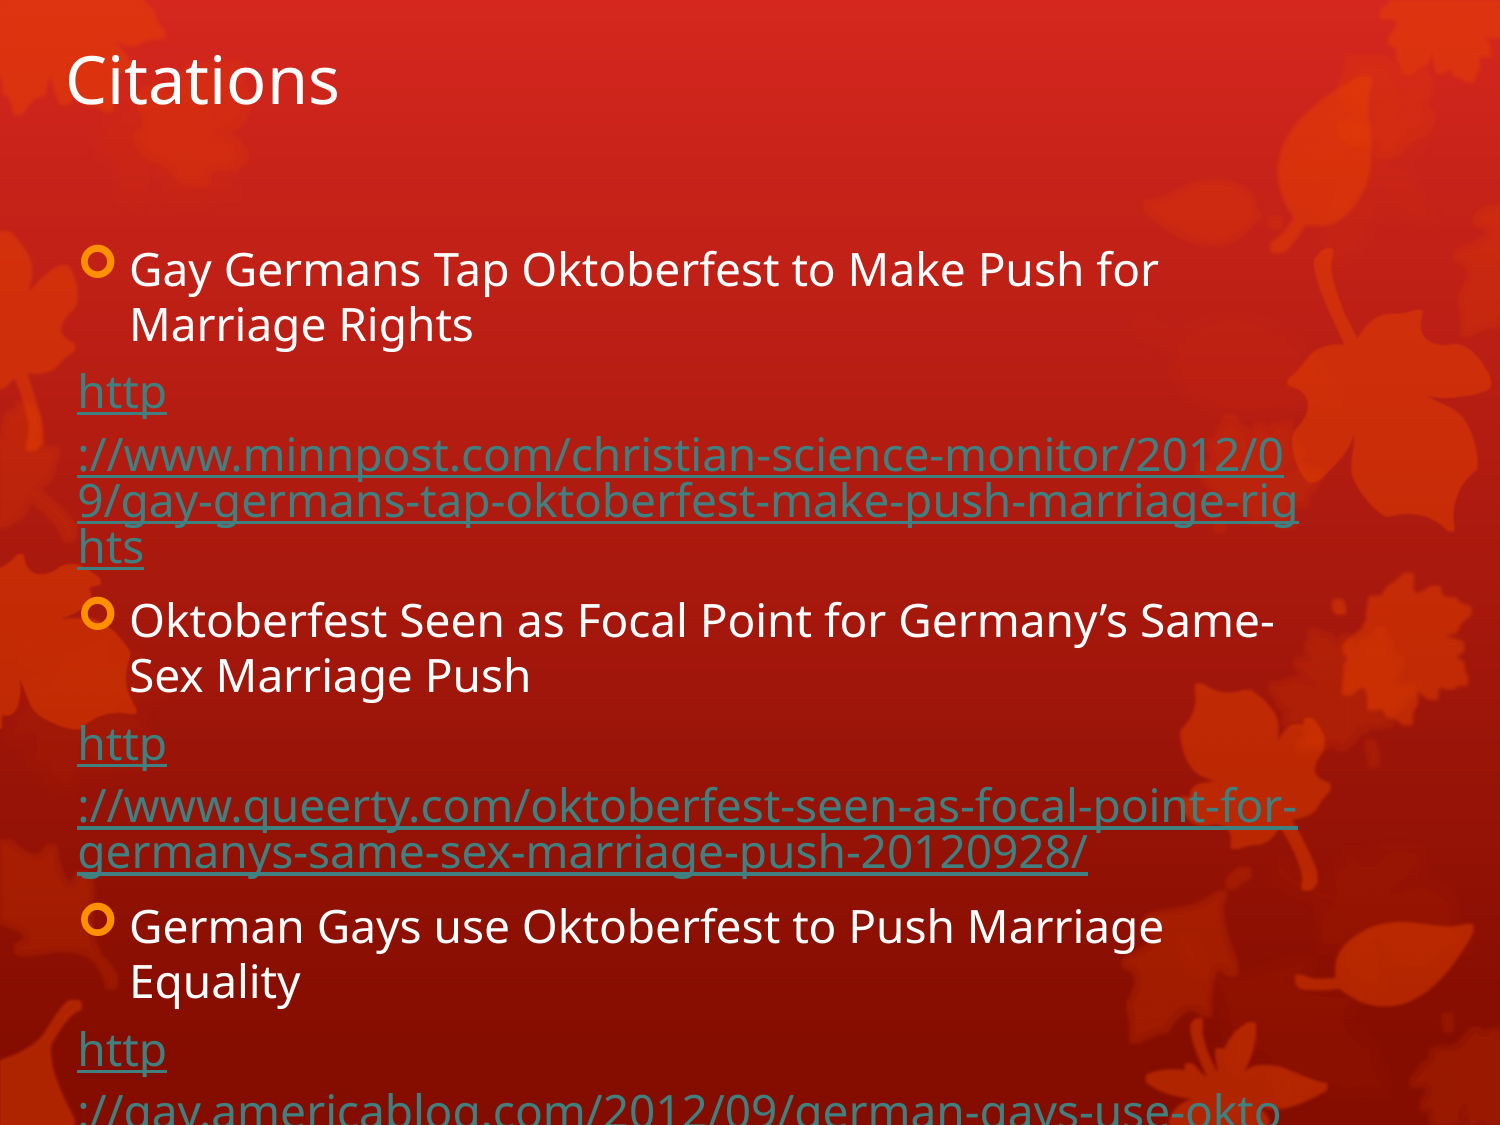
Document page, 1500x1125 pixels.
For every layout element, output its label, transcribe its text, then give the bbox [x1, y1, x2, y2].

title Citations [50, 1, 1219, 154]
list Gay Germans Tap Oktoberfest to Make Push for Marriage Rights http://www.minnpost.com/christian-science-monitor/2012/09/gay-germans-tap-oktoberfest-make-push-marriage-rights Oktoberfest Seen as Focal Point for Germany’s Same- Sex Marriage Push http://www.queerty.com/oktoberfest-seen-as-focal-point-for-germanys-same-sex-marriage-push-20120928/ German Gays use Oktoberfest to Push Marriage Equality http://gay.americablog.com/2012/09/german-gays-use-oktoberfest-to-push-marriage-equality.html [62, 224, 1322, 1038]
